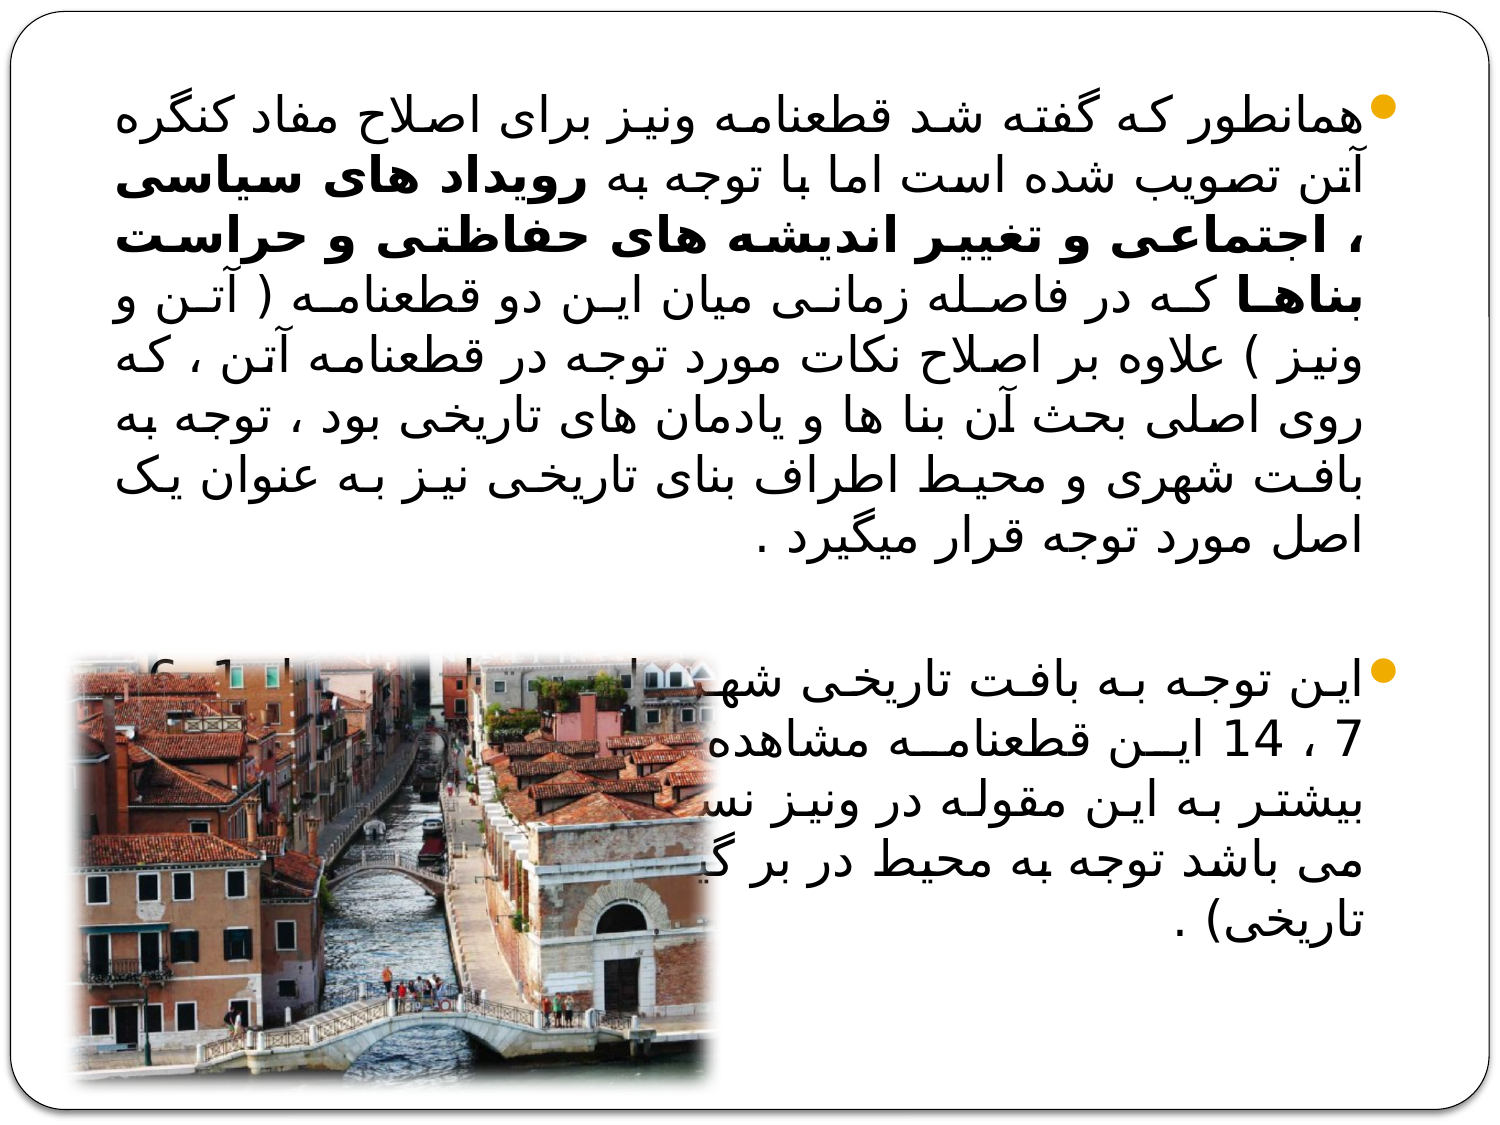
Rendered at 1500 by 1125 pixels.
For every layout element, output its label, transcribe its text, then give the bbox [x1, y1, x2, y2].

list همانطور که گفته شد قطعنامه ونیز برای اصلاح مفاد کنگره آتن تصویب شده است اما با توجه به رویداد های سیاسی ، اجتماعی و تغییر اندیشه های حفاظتی و حراست بناها که در فاصله زمانی میان این دو قطعنامه ( آتن و ونیز ) علاوه بر اصلاح نکات مورد توجه در قطعنامه آتن ، که روی اصلی بحث آن بنا ها و یادمان های تاریخی بود ، توجه به بافت شهری و محیط اطراف بنای تاریخی نیز به عنوان یک اصل مورد توجه قرار میگیرد . این توجه به بافت تاریخی شهر را می توان در مواد 1، 6 ، 7 ، 14 این قطعنامه مشاهده کرد که نشان دهنده توجه بیشتر به این مقوله در ونیز نسبت به قطعنامه های پیشین می باشد توجه به محیط در بر گیرنده بنای تاریخی یعنی بافت تاریخی) . [99, 75, 1425, 988]
picture [62, 649, 723, 1096]
